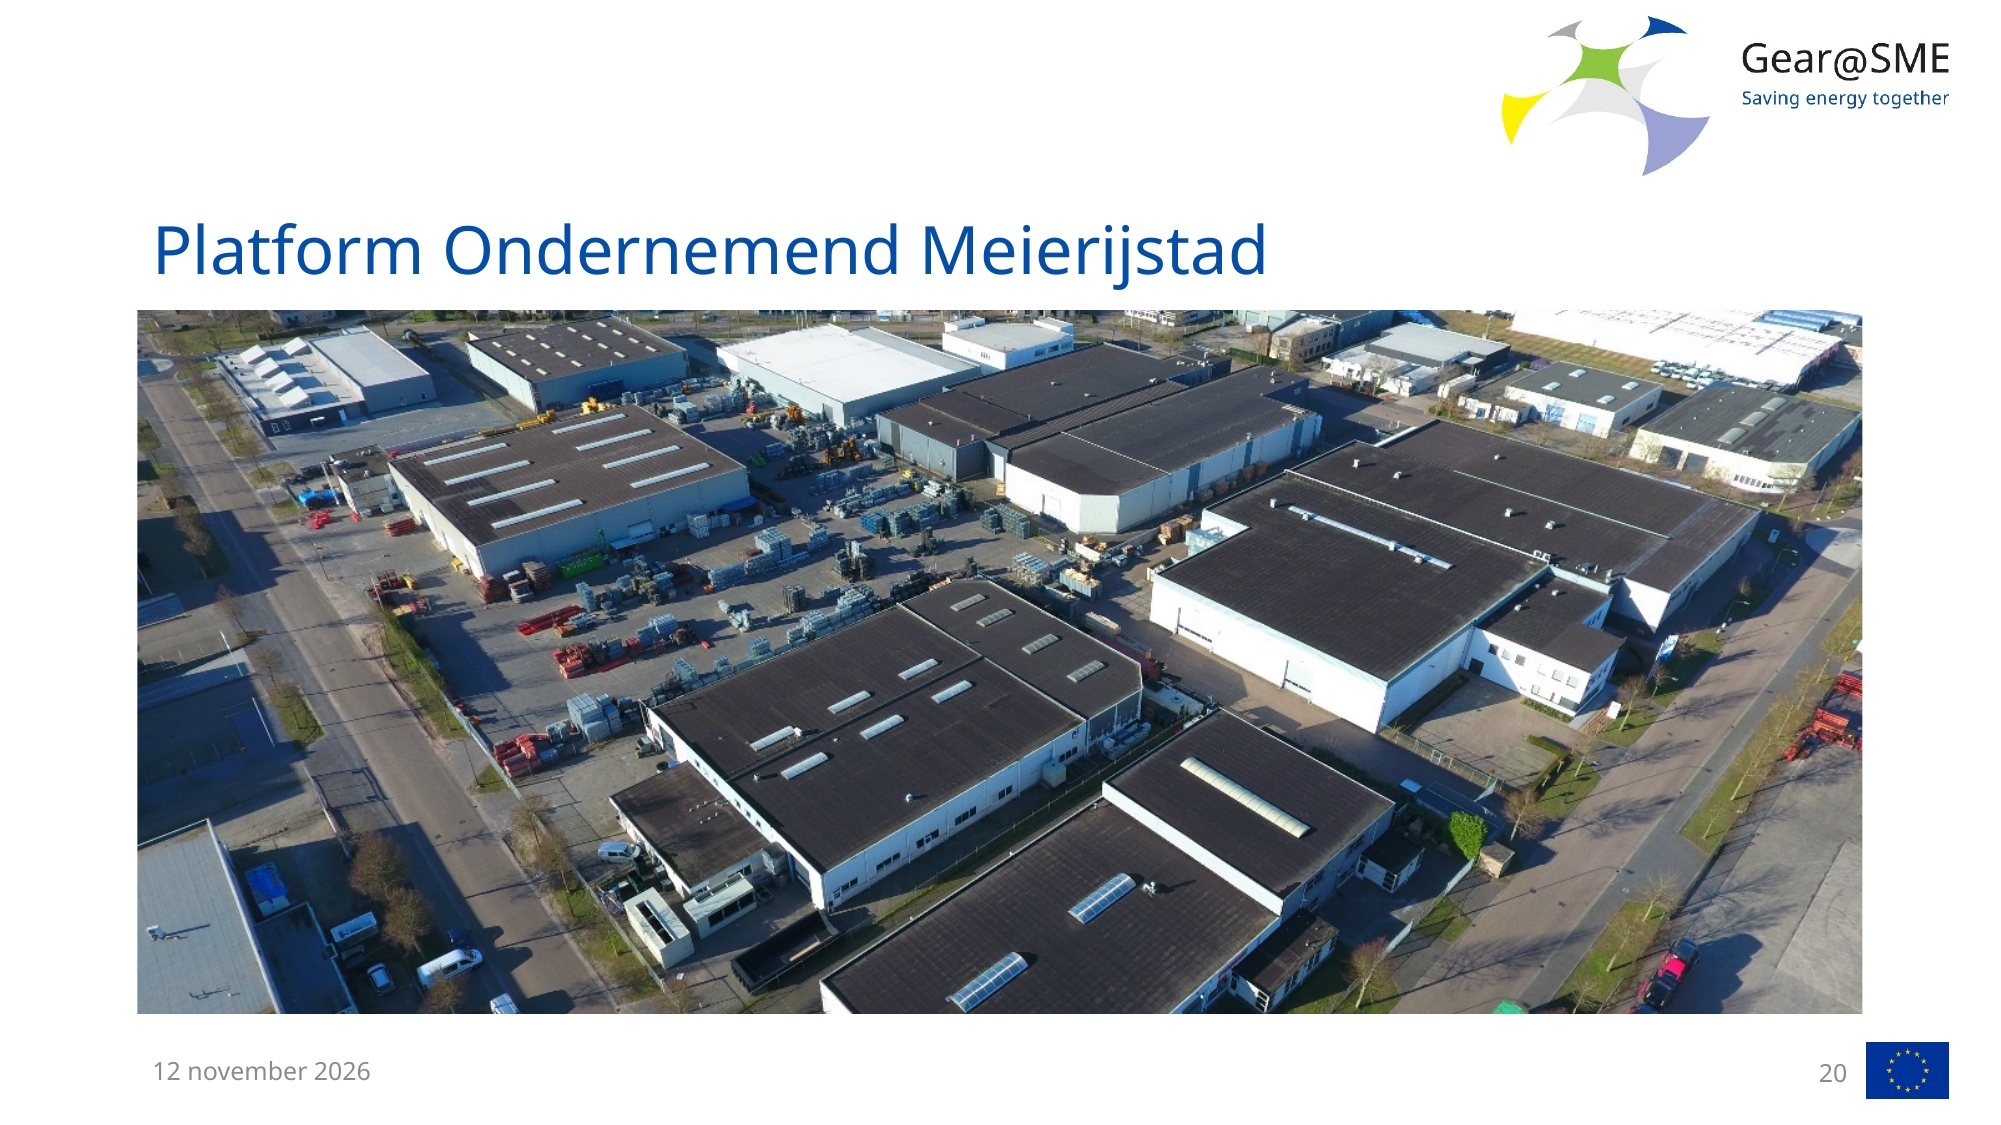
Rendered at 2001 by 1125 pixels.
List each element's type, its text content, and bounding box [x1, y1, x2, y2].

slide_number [137, 1042, 588, 1103]
title Platform Ondernemend Meierijstad [137, 205, 1863, 300]
picture [1502, 16, 1949, 176]
picture [137, 310, 1863, 1014]
slide_number 20 [1412, 1044, 1863, 1104]
picture [1866, 1042, 1949, 1099]
